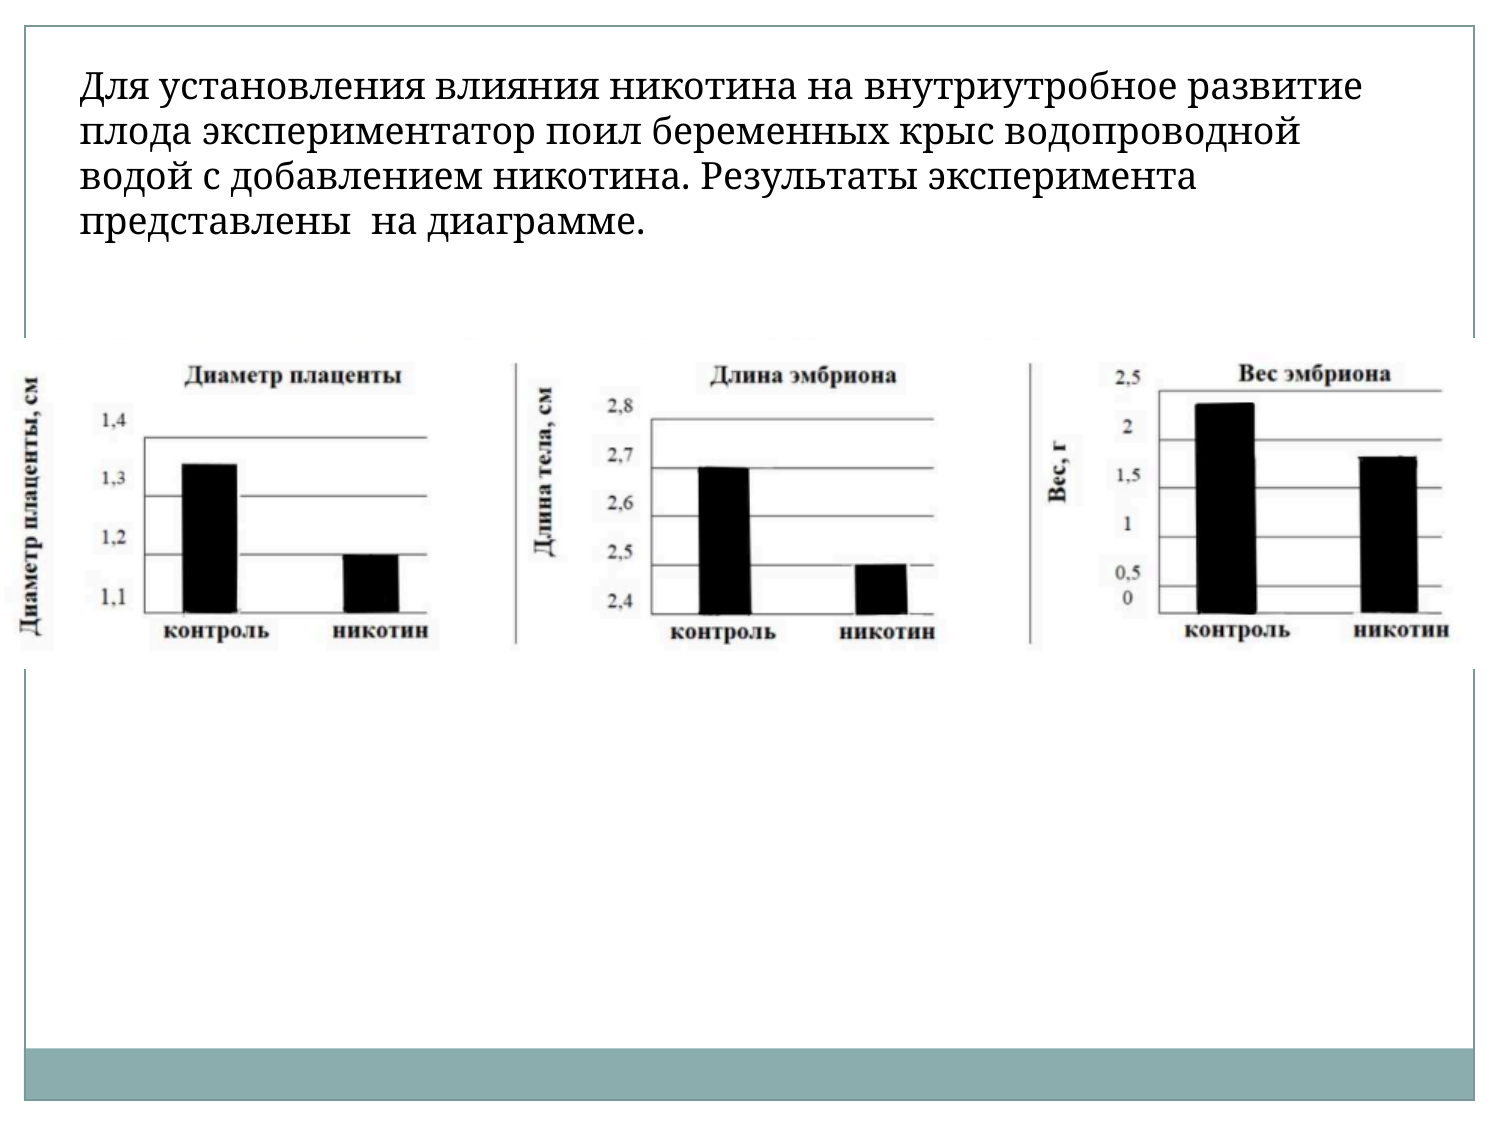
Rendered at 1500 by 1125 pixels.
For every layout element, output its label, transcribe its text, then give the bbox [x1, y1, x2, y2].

picture [0, 337, 1500, 669]
text_box Для установления влияния никотина на внутриутробное развитие плода экспериментатор поил беременных крыс водопроводной водой с добавлением никотина. Результаты эксперимента представлены на диаграмме. [64, 54, 1424, 250]
